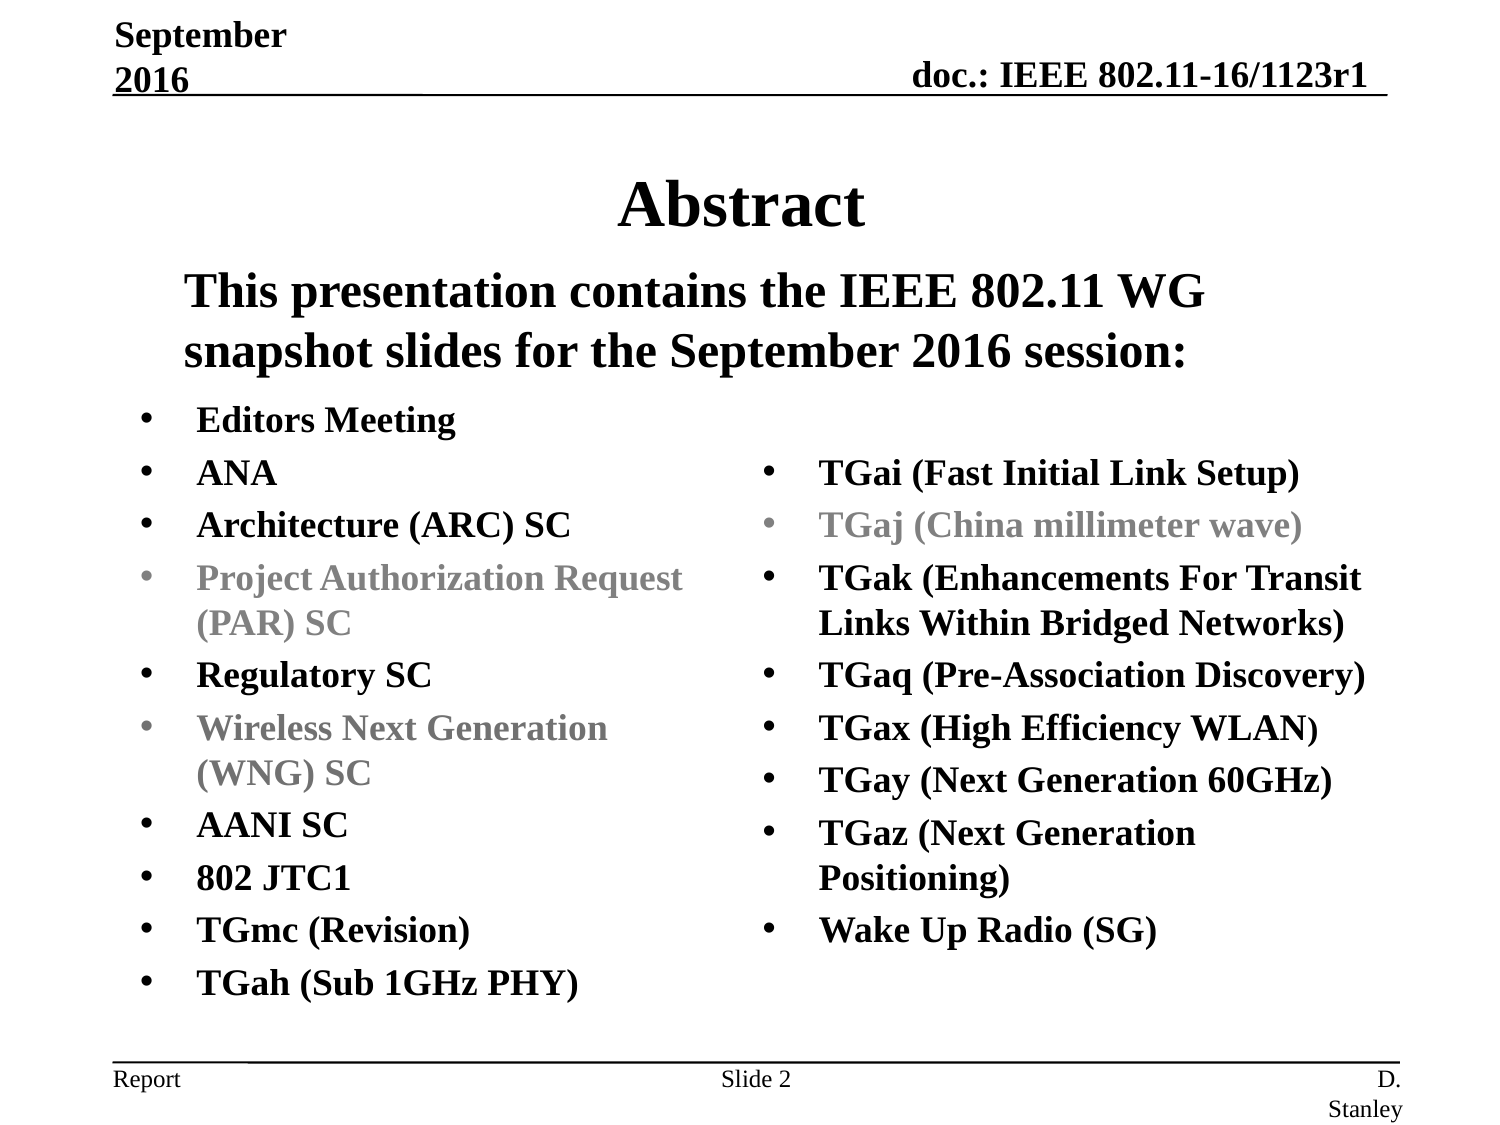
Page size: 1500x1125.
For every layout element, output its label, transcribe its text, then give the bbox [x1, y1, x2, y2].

slide_number Slide 2 [712, 1062, 800, 1093]
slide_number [114, 54, 335, 100]
list This presentation contains the IEEE 802.11 WG snapshot slides for the September 2016 session: [112, 249, 1388, 388]
footer D. Stanley, HP Enterprise [1325, 1062, 1402, 1093]
text_box Editors Meeting ANA Architecture (ARC) SC Project Authorization Request (PAR) SC Regulatory SC Wireless Next Generation (WNG) SC AANI SC 802 JTC1 TGmc (Revision) TGah (Sub 1GHz PHY) TGai (Fast Initial Link Setup) TGaj (China millimeter wave) TGak (Enhancements For Transit Links Within Bridged Networks) TGaq (Pre-Association Discovery) TGax (High Efficiency WLAN) TGay (Next Generation 60GHz) TGaz (Next Generation Positioning) Wake Up Radio (SG) [124, 387, 1400, 1025]
title Abstract [112, 112, 1388, 249]
